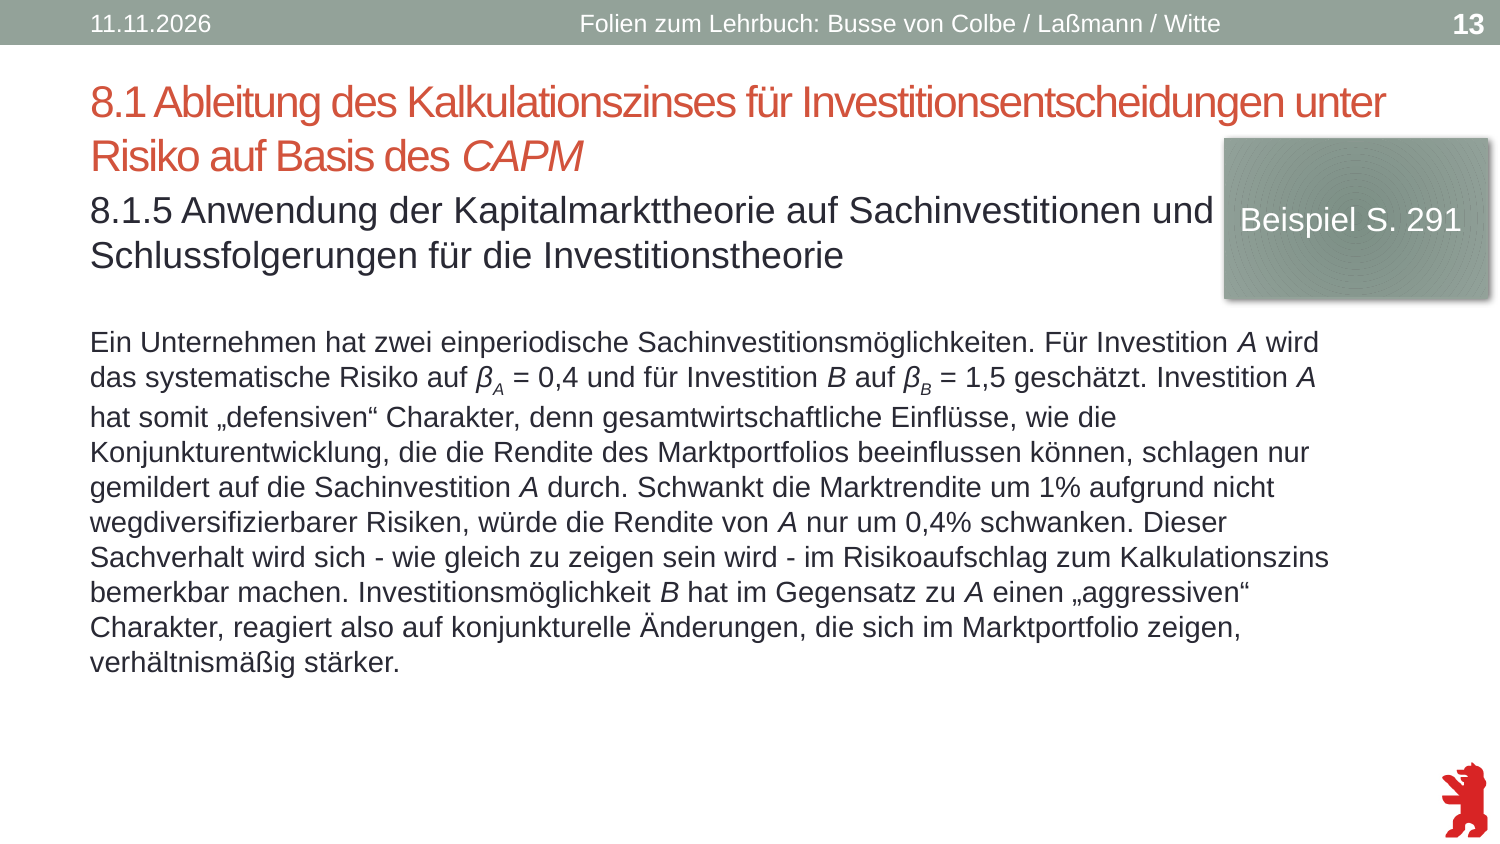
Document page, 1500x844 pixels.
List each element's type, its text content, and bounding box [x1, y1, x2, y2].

title 8.1 Ableitung des Kalkulationszinses für Investitionsentscheidungen unter Risiko auf Basis des CAPM [75, 65, 1425, 178]
footer Folien zum Lehrbuch: Busse von Colbe / Laßmann / Witte [562, 2, 1238, 43]
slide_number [75, 2, 550, 43]
slide_number 13 [1325, 2, 1500, 43]
text_box 8.1.5 Anwendung der Kapitalmarkttheorie auf Sachinvestitionen und Schlussfolgerungen für die Investitionstheorie [74, 178, 1221, 284]
text_box Beispiel S. 291 [1224, 138, 1488, 299]
text_box Ein Unternehmen hat zwei einperiodische Sachinvestitionsmöglichkeiten. Für Investition A wird das systematische Risiko auf βA = 0,4 und für Investition B auf βB = 1,5 geschätzt. Investition A hat somit „defensiven“ Charakter, denn gesamtwirtschaftliche Einflüsse, wie die Konjunkturentwicklung, die die Rendite des Marktportfolios beeinflussen können, schlagen nur gemildert auf die Sachinvestition A durch. Schwankt die Marktrendite um 1% aufgrund nicht wegdiversifizierbarer Risiken, würde die Rendite von A nur um 0,4% schwanken. Dieser Sachverhalt wird sich ‑ wie gleich zu zeigen sein wird ‑ im Risikoaufschlag zum Kalkulationszins bemerkbar machen. Investitionsmöglichkeit B hat im Gegensatz zu A einen „aggressiven“ Charakter, reagiert also auf konjunkturelle Änderungen, die sich im Marktportfolio zeigen, verhältnismäßig stärker. [74, 316, 1354, 721]
picture [1434, 760, 1500, 844]
